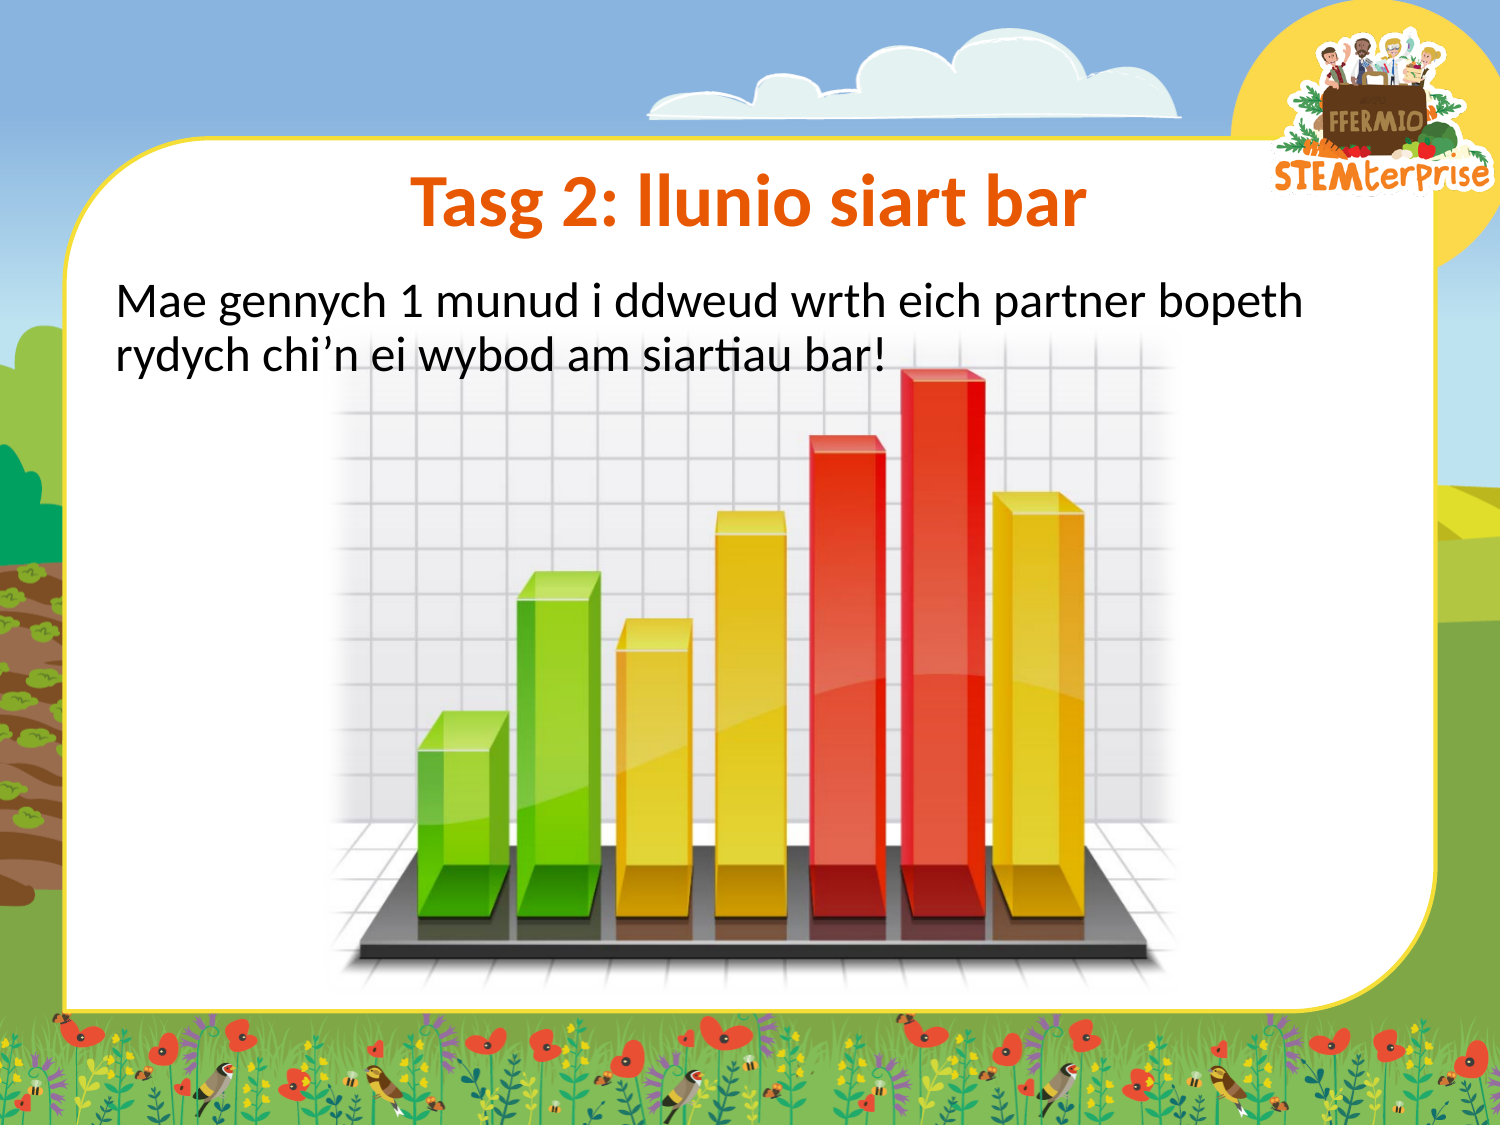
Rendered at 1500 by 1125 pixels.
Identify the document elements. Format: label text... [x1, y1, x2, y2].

list Mae gennych 1 munud i ddweud wrth eich partner bopeth rydych chi’n ei wybod am siartiau bar! [100, 267, 1400, 409]
picture [0, 0, 1500, 1125]
title Tasg 2: llunio siart bar [218, 137, 1282, 256]
